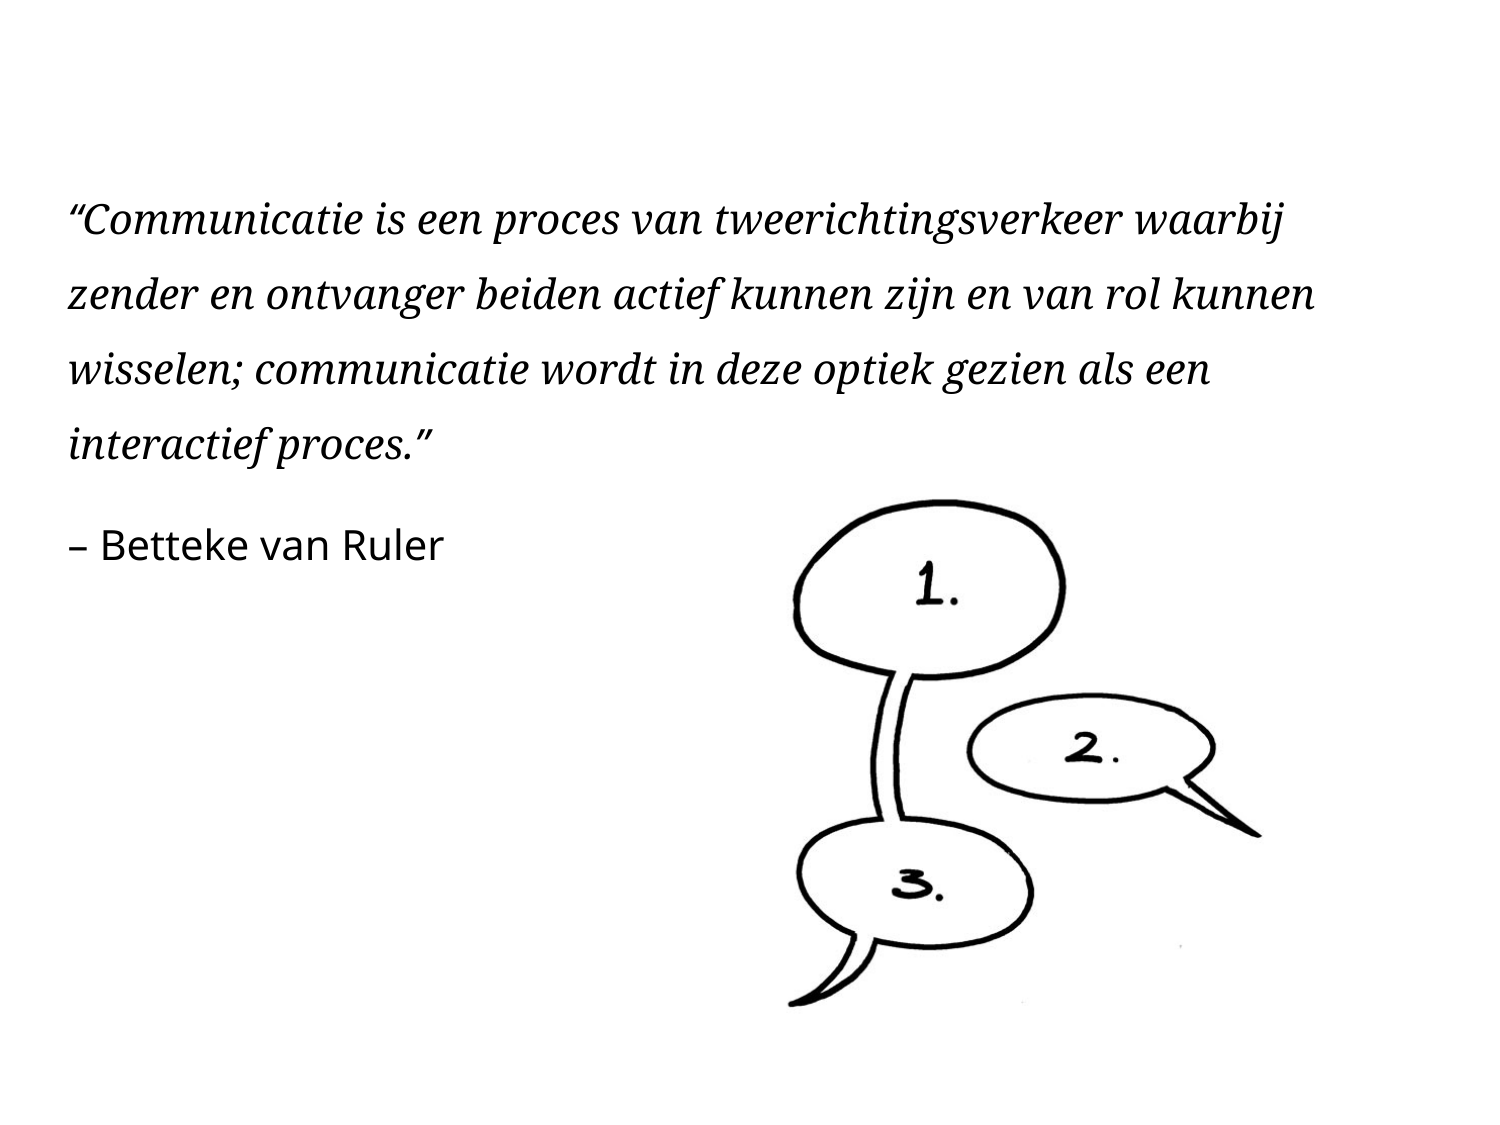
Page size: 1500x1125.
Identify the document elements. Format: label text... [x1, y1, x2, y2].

text_box “Communicatie is een proces van tweerichtingsverkeer waarbij zender en ontvanger beiden actief kunnen zijn en van rol kunnen wisselen; communicatie wordt in deze optiek gezien als een interactief proces.” – Betteke van Ruler [53, 160, 1365, 576]
picture [737, 455, 1294, 1024]
